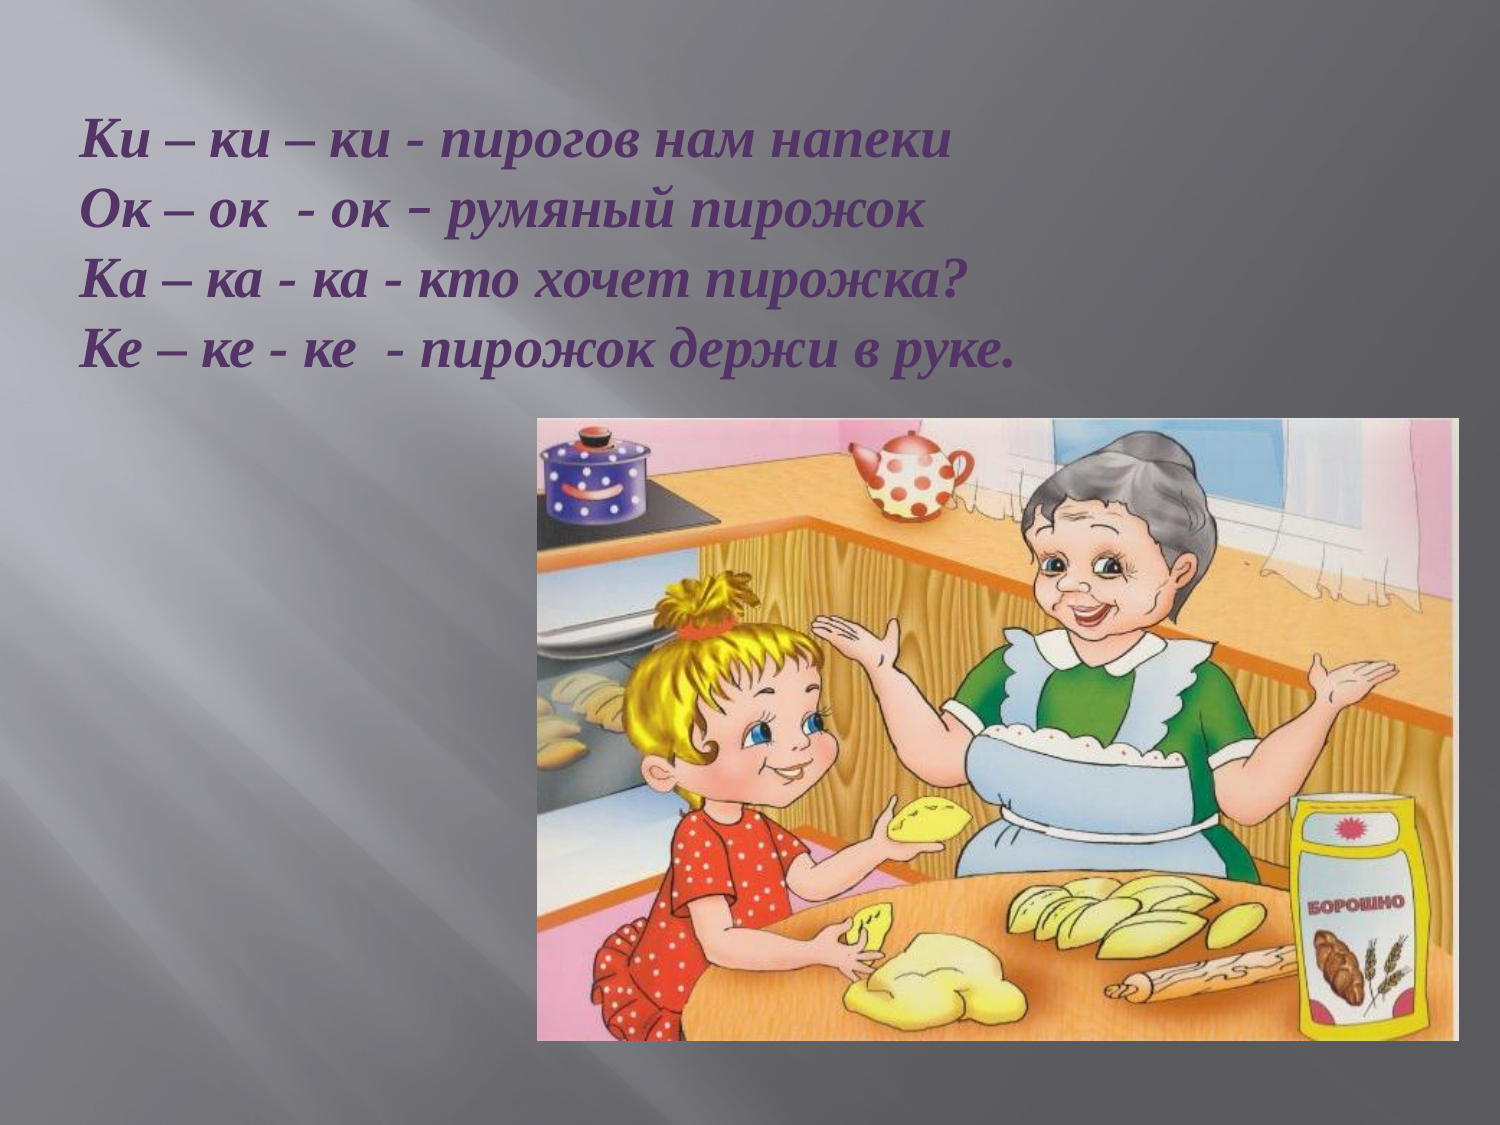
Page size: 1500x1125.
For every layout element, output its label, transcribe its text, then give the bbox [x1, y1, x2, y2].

text_box Ки – ки – ки - пирогов нам напеки Ок – ок - ок – румяный пирожок Ка – ка - ка - кто хочет пирожка? Ке – ке - ке - пирожок держи в руке. [64, 91, 1140, 387]
picture [537, 418, 1459, 1041]
